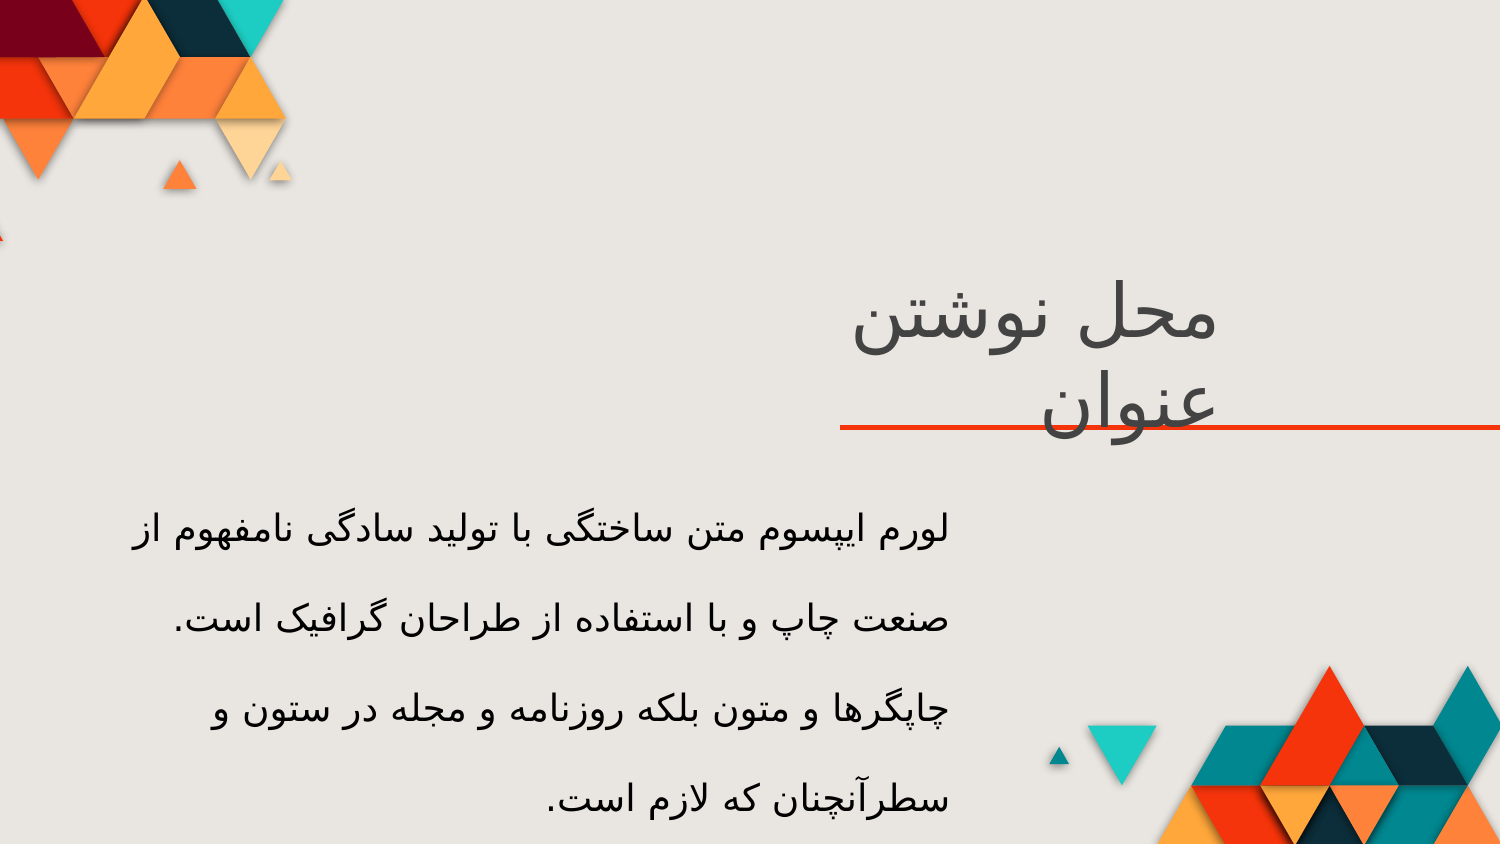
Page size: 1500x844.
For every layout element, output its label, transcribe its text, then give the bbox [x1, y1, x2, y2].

title محل نوشتن عنوان [695, 304, 1237, 400]
subtitle لورم ایپسوم متن ساختگی با تولید سادگی نامفهوم از صنعت چاپ و با استفاده از طراحان گرافیک است. چاپگرها و متون بلکه روزنامه و مجله در ستون و سطرآنچنان که لازم است. [114, 444, 966, 740]
